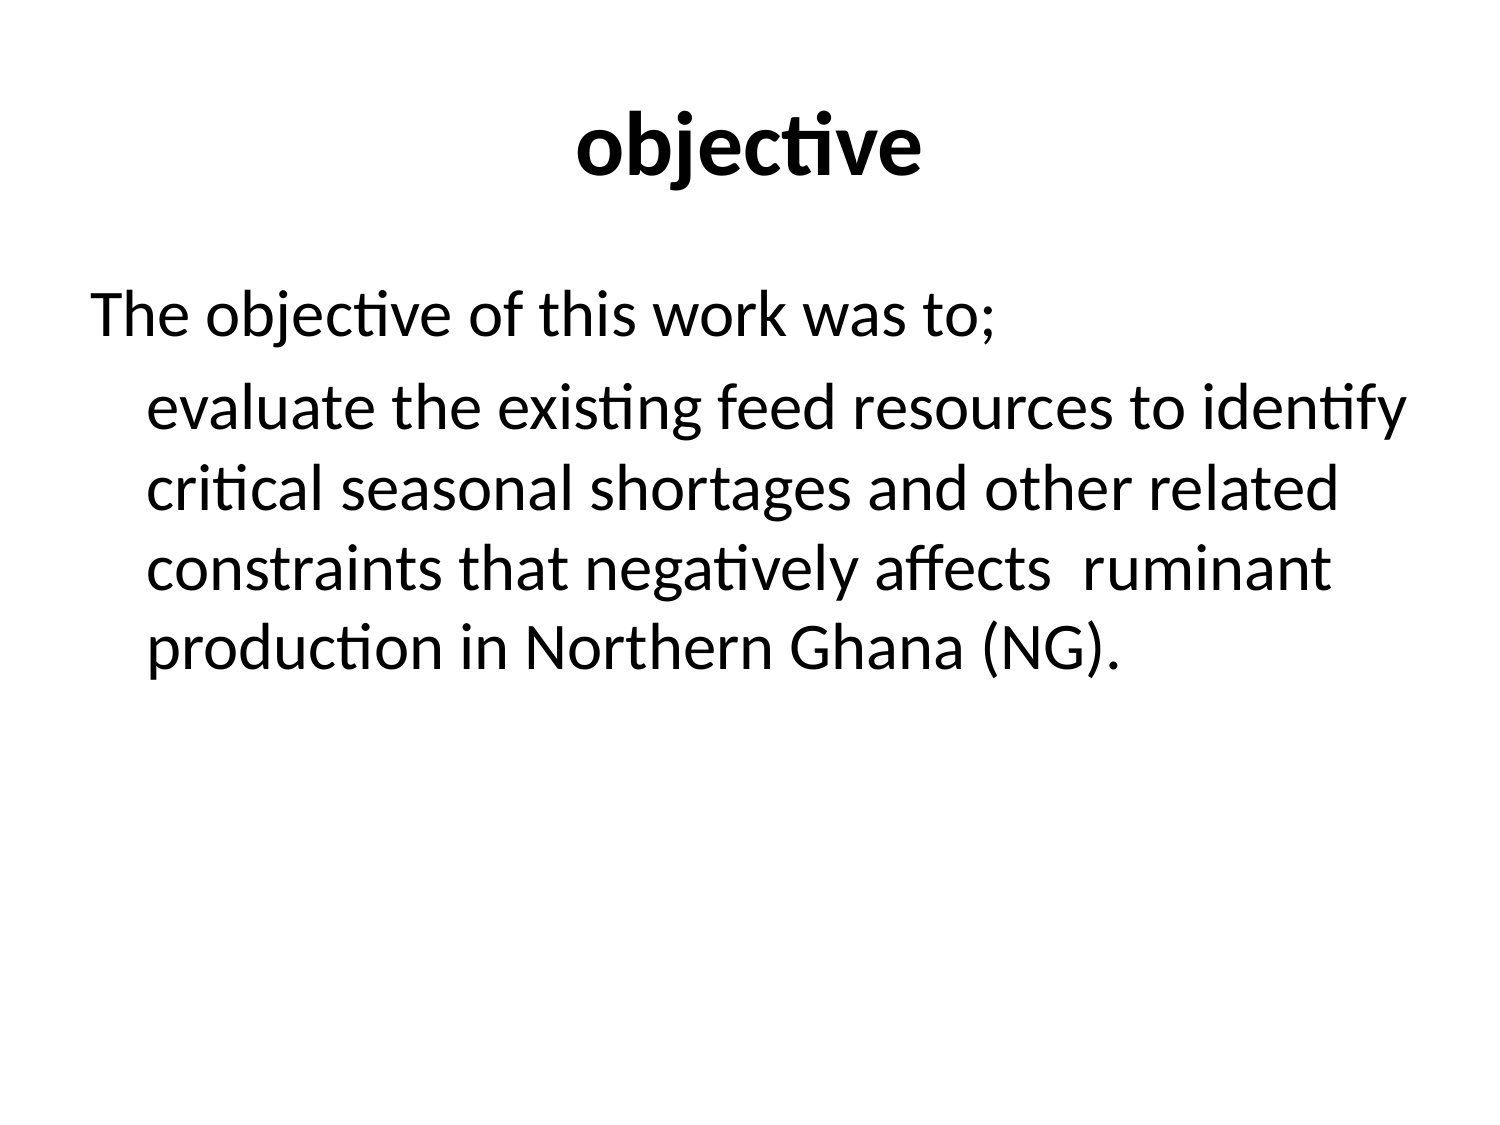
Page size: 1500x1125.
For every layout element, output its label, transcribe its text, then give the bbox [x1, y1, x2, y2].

list The objective of this work was to; evaluate the existing feed resources to identify critical seasonal shortages and other related constraints that negatively affects ruminant production in Northern Ghana (NG). [75, 262, 1425, 1005]
title objective [75, 45, 1425, 233]
